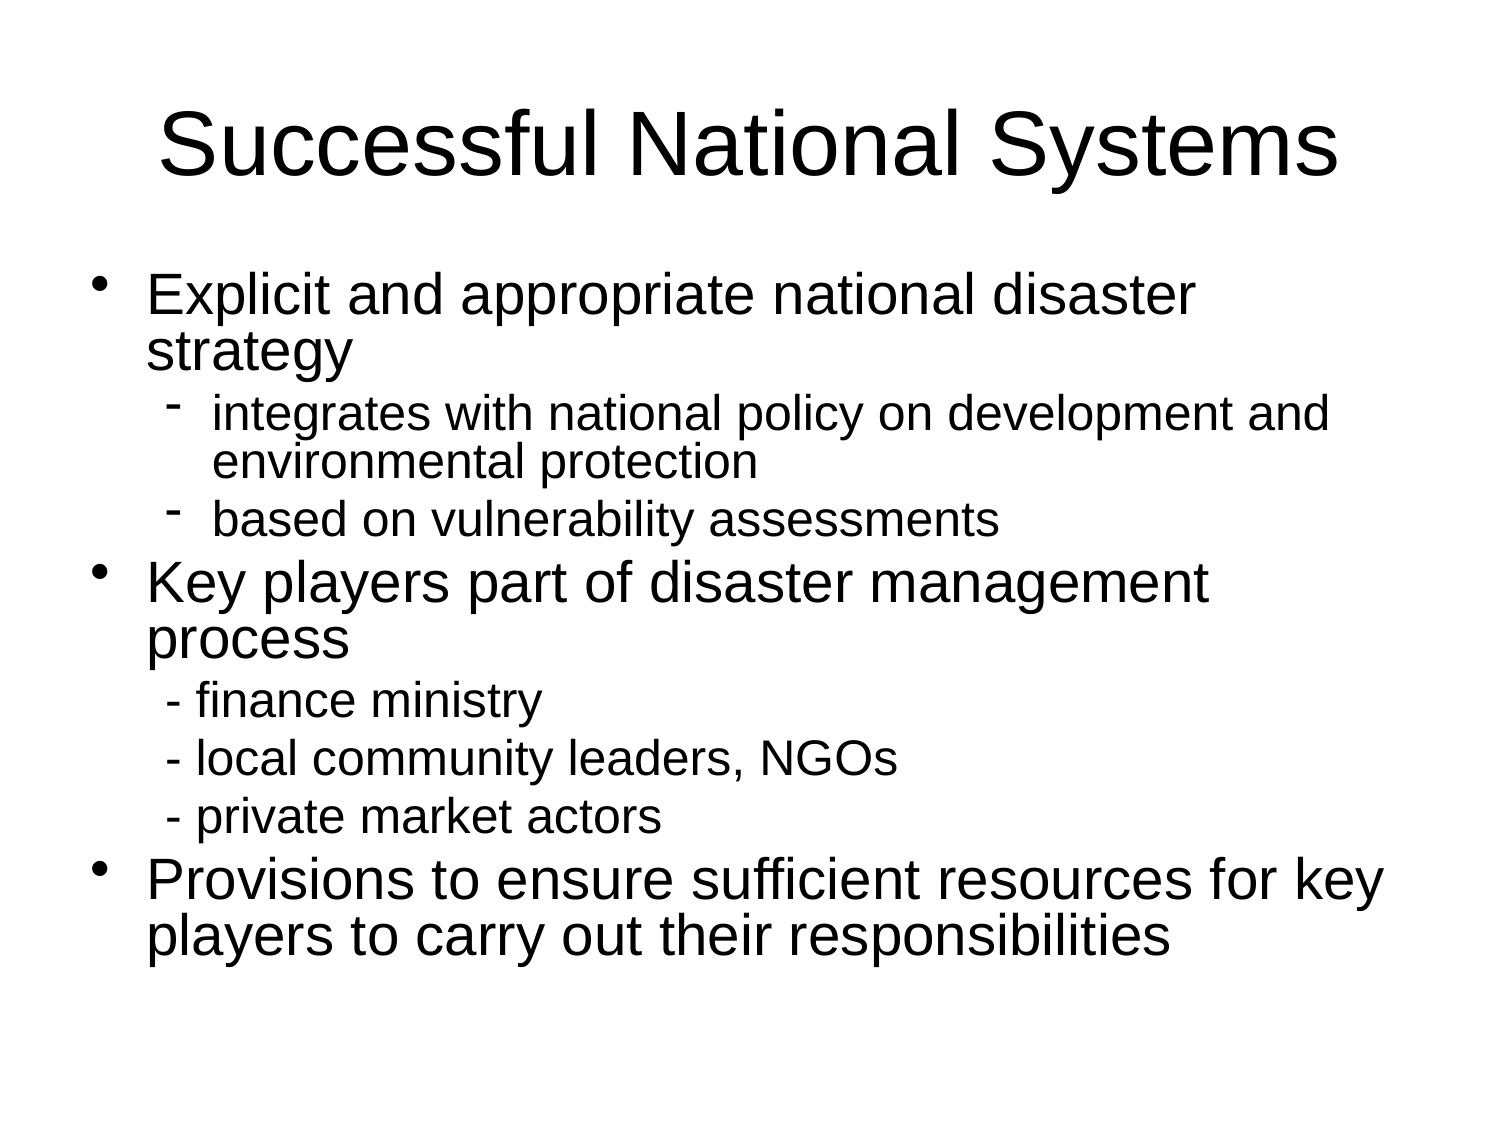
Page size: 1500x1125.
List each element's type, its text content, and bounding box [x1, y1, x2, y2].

title Successful National Systems [74, 44, 1426, 233]
list Explicit and appropriate national disaster strategy integrates with national policy on development and environmental protection based on vulnerability assessments Key players part of disaster management process - finance ministry - local community leaders, NGOs - private market actors Provisions to ensure sufficient resources for key players to carry out their responsibilities [74, 262, 1426, 1006]
